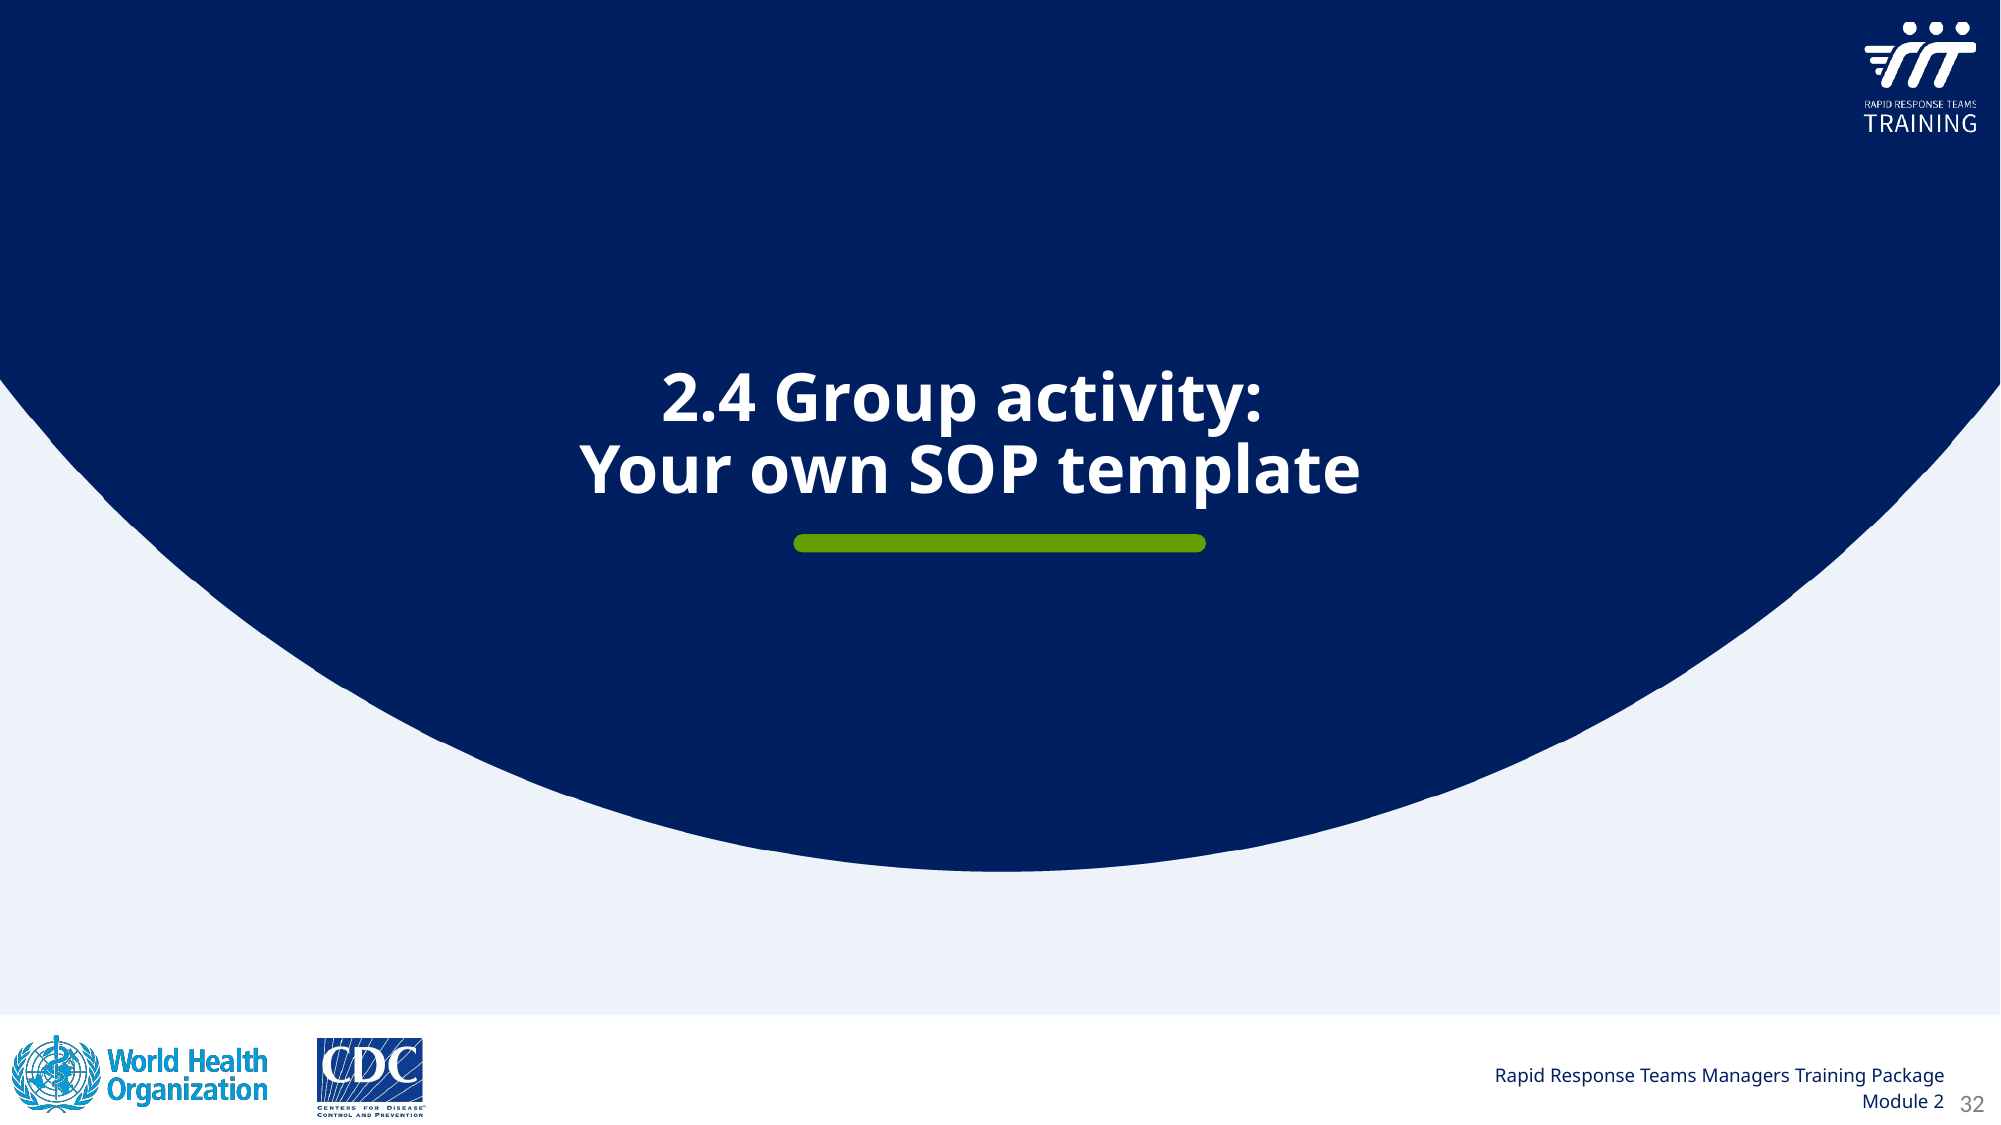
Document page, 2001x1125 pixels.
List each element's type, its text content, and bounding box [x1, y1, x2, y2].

picture [24, 1054, 36, 1087]
picture [36, 1088, 78, 1105]
picture [71, 1053, 90, 1091]
picture [22, 1062, 26, 1077]
picture [40, 1062, 47, 1070]
picture [317, 1038, 426, 1117]
picture [50, 1108, 62, 1113]
picture [34, 1054, 43, 1078]
list 2.4 Group activity: Your own SOP template [311, 282, 1631, 591]
picture [46, 1056, 54, 1062]
picture [12, 1083, 48, 1113]
slide_number 32 [1901, 1079, 2000, 1125]
picture [12, 1035, 54, 1068]
picture [59, 1035, 267, 1113]
picture [0, 0, 2001, 904]
picture [30, 1083, 37, 1091]
